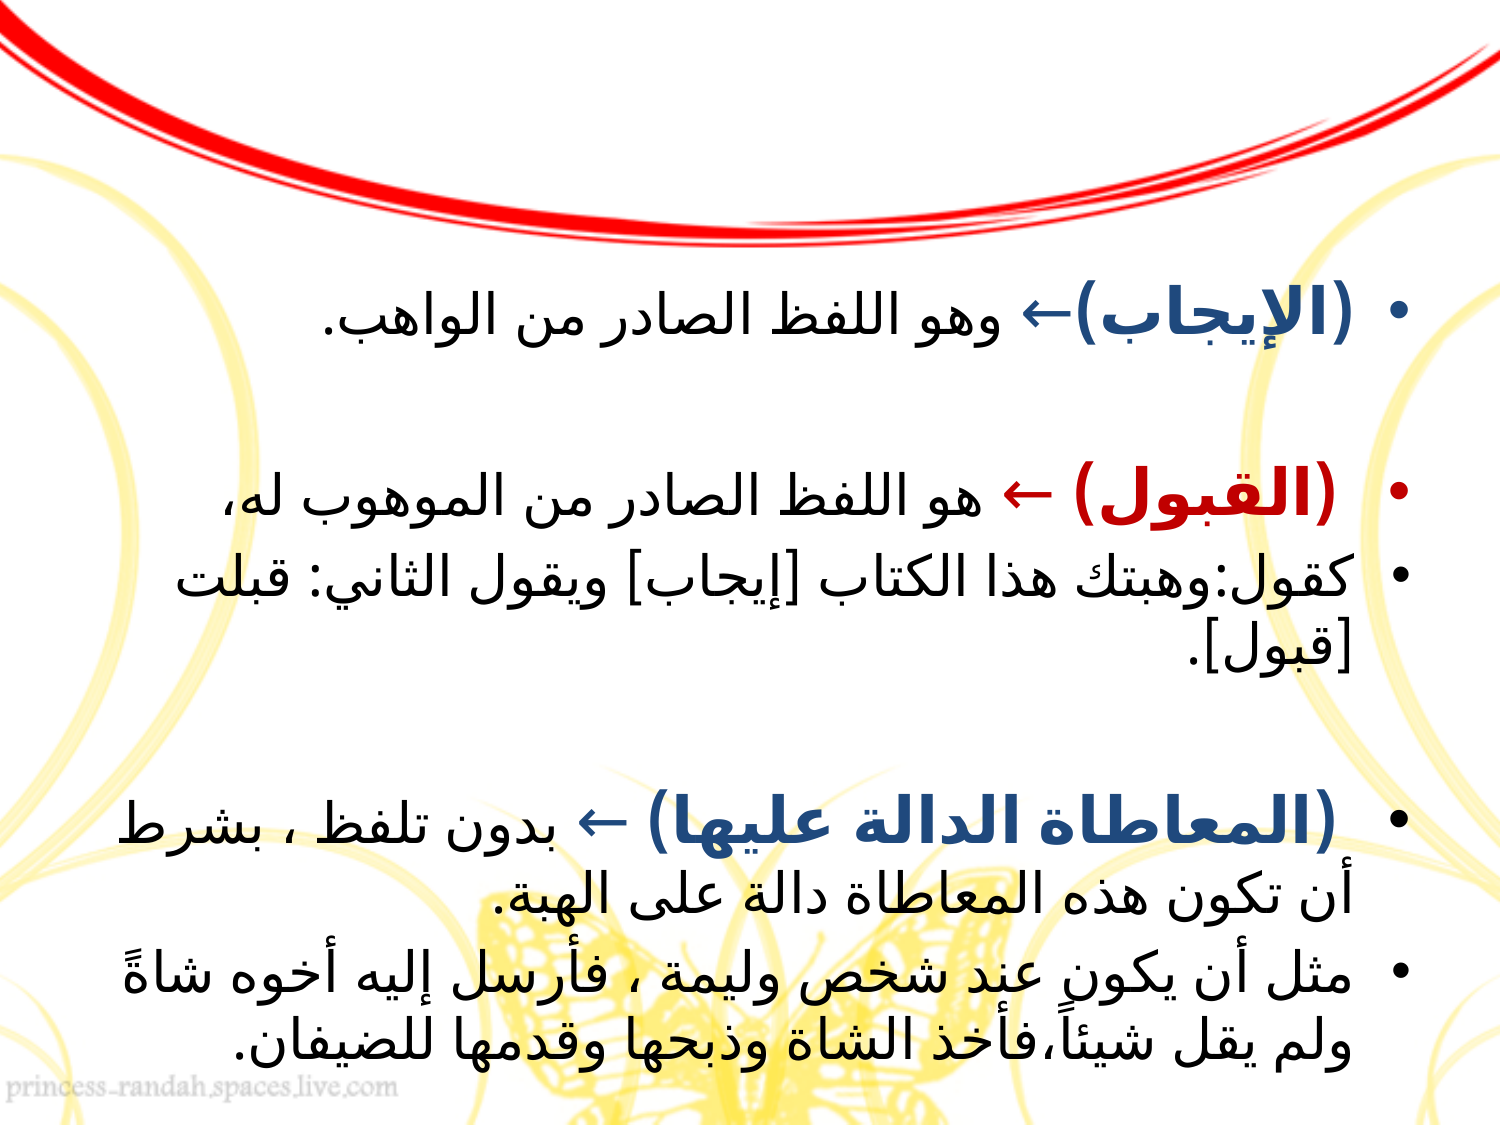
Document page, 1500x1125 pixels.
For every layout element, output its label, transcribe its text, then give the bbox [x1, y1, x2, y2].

title [75, 45, 1425, 233]
picture [0, 0, 1500, 1125]
list (الإيجاب)← وهو اللفظ الصادر من الواهب. (القبول) ← هو اللفظ الصادر من الموهوب له، كقول:وهبتك هذا الكتاب [إيجاب] ويقول الثاني: قبلت [قبول]. (المعاطاة الدالة عليها) ← بدون تلفظ ، بشرط أن تكون هذه المعاطاة دالة على الهبة. مثل أن يكون عند شخص وليمة ، فأرسل إليه أخوه شاةً ولم يقل شيئاً،فأخذ الشاة وذبحها وقدمها للضيفان. [75, 262, 1425, 1088]
